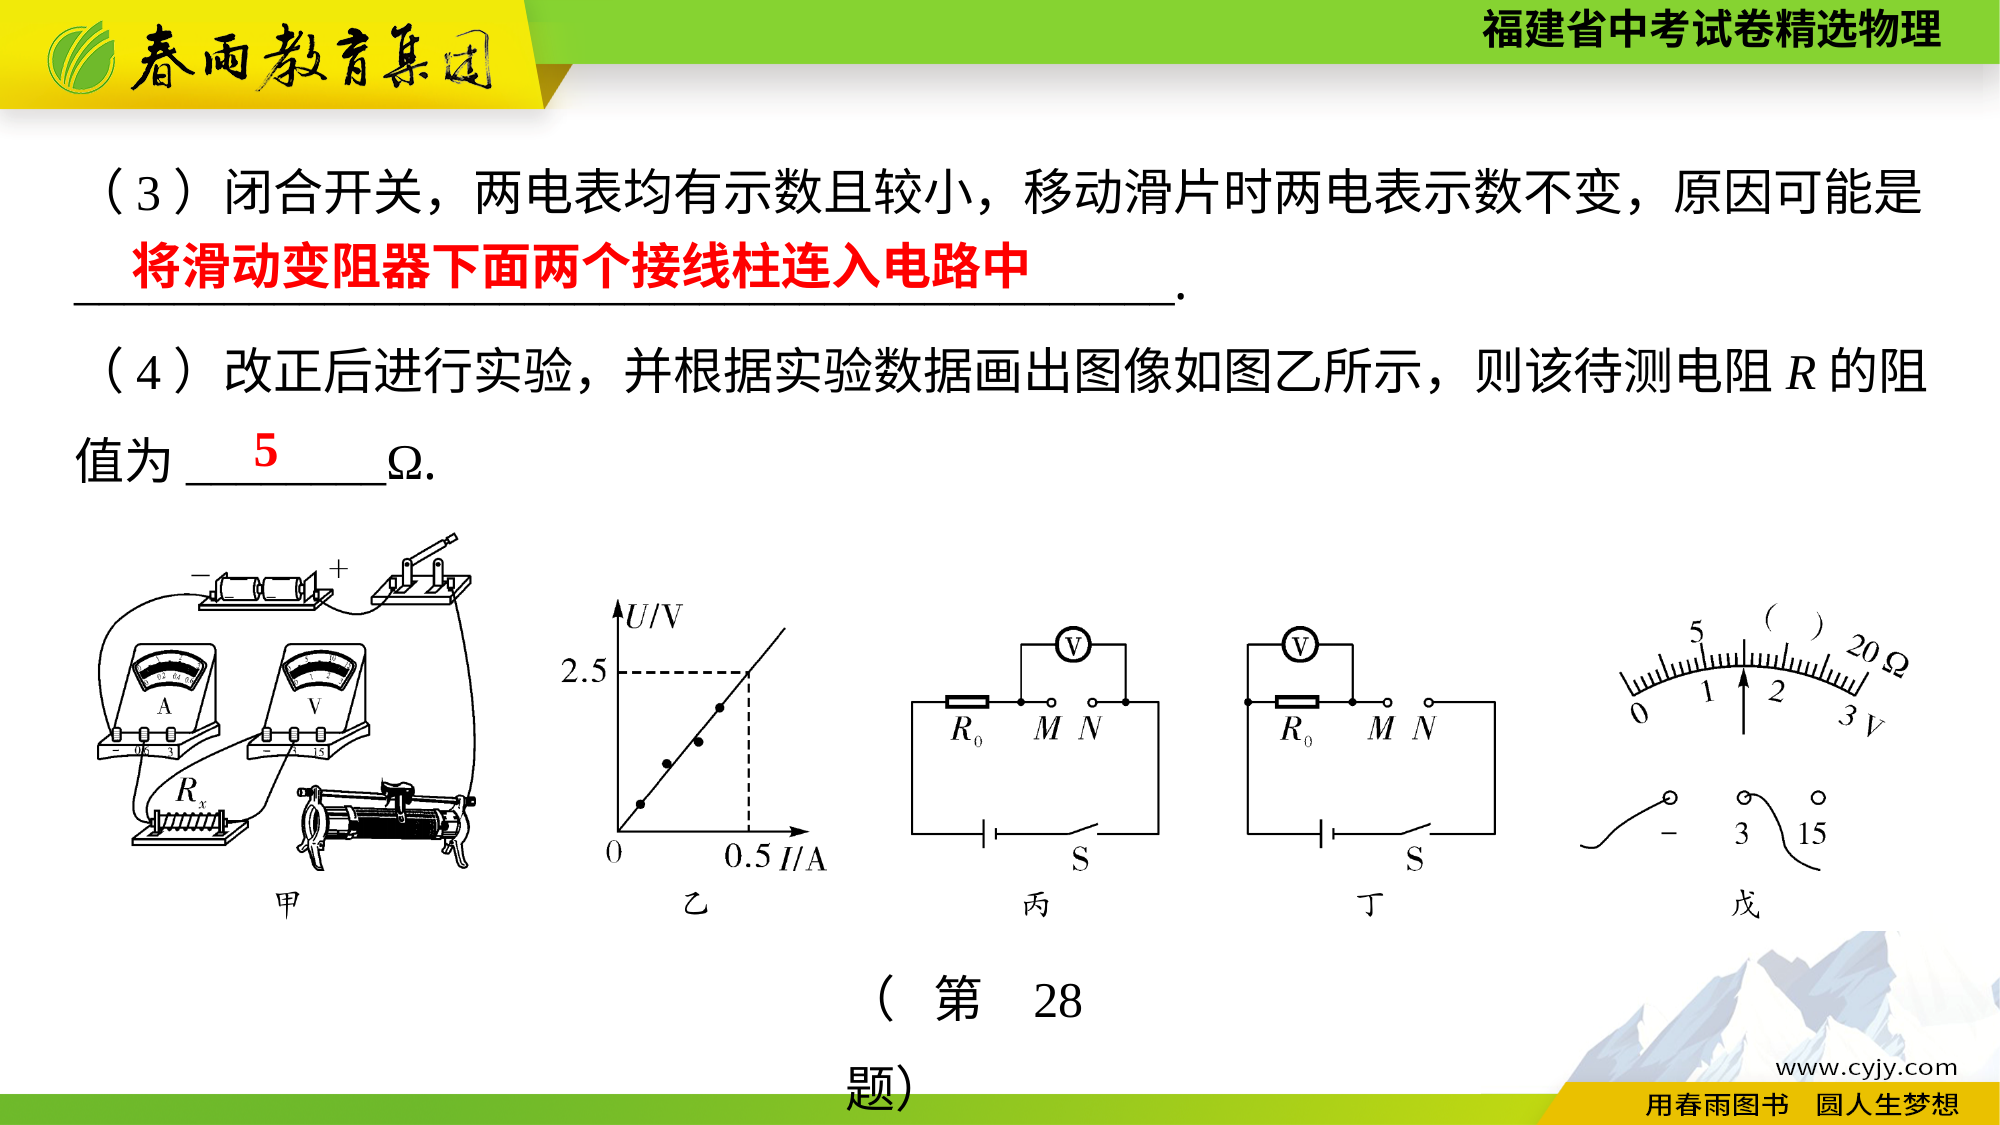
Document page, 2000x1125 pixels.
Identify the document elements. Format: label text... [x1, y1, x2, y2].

list （3）闭合开关，两电表均有示数且较小，移动滑片时两电表示数不变，原因可能是____________________________________________. （4）改正后进行实验，并根据实验数据画出图像如图乙所示，则该待测电阻R的阻值为________Ω. [59, 122, 1944, 502]
text_box 5 [238, 408, 356, 484]
picture [0, 0, 2000, 1125]
text_box （第28题） [830, 942, 1110, 1036]
text_box 将滑动变阻器下面两个接线柱连入电路中 [116, 227, 1047, 303]
